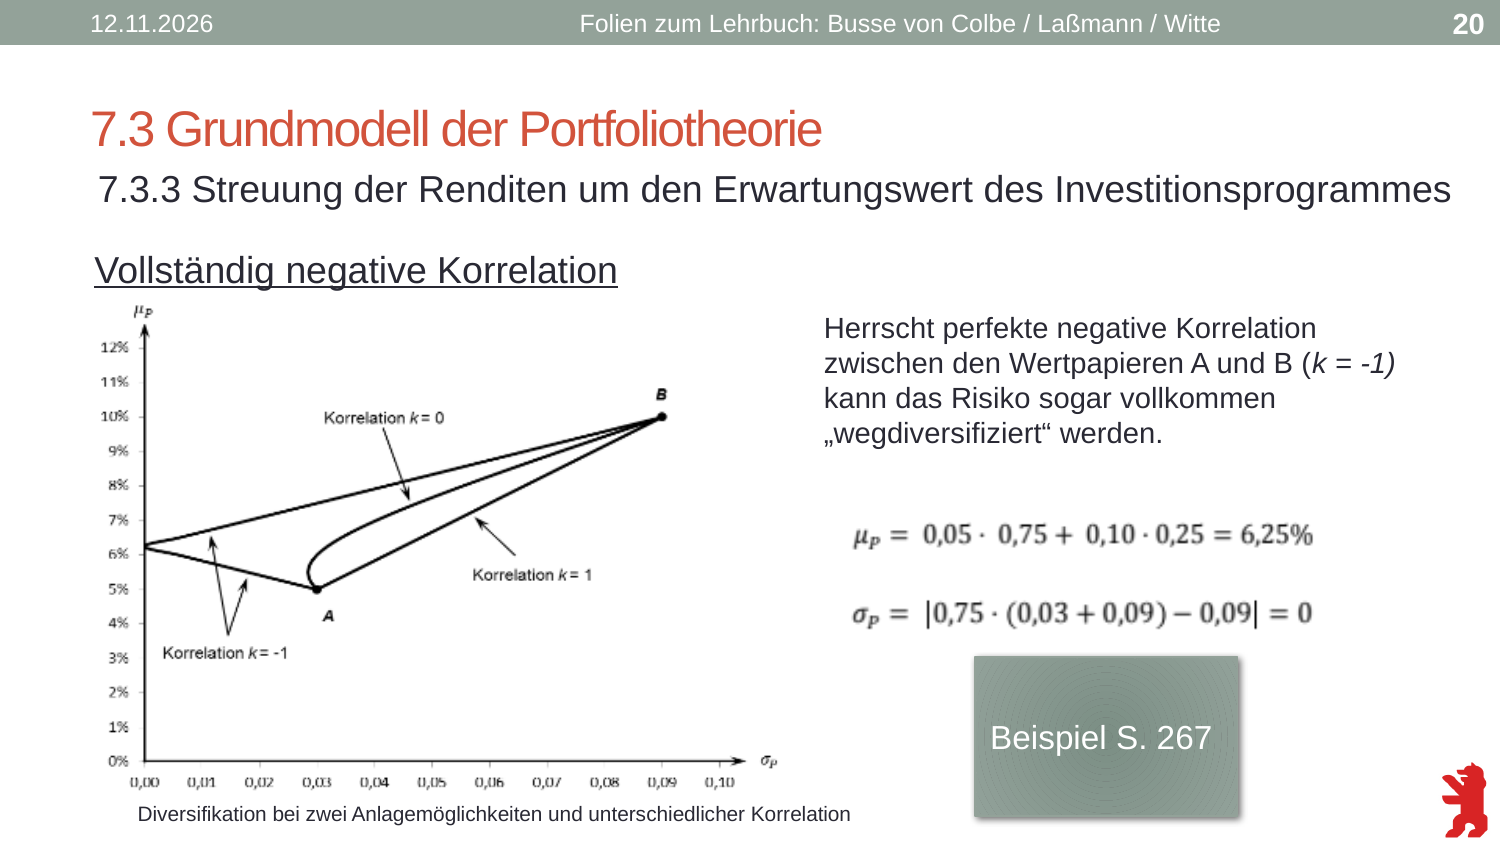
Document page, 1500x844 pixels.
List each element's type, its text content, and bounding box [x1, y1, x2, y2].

text_box Beispiel S. 267 [974, 688, 1238, 817]
title 7.3 Grundmodell der Portfoliotheorie [75, 65, 1425, 188]
text_box 7.3.3 Streuung der Renditen um den Erwartungswert des Investitionsprogrammes [83, 157, 1468, 217]
picture [823, 477, 1356, 680]
slide_number 20 [1325, 2, 1500, 43]
text_box Vollständig negative Korrelation [79, 238, 634, 288]
picture [74, 291, 810, 817]
picture [1434, 760, 1500, 844]
text_box Herrscht perfekte negative Korrelation zwischen den Wertpapieren A und B (k = -1) kann das Risiko sogar vollkommen „wegdiversifiziert“ werden. [818, 302, 1435, 492]
footer Folien zum Lehrbuch: Busse von Colbe / Laßmann / Witte [562, 2, 1238, 43]
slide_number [75, 2, 550, 43]
text_box Diversifikation bei zwei Anlagemöglichkeiten und unterschiedlicher Korrelation [122, 793, 866, 833]
